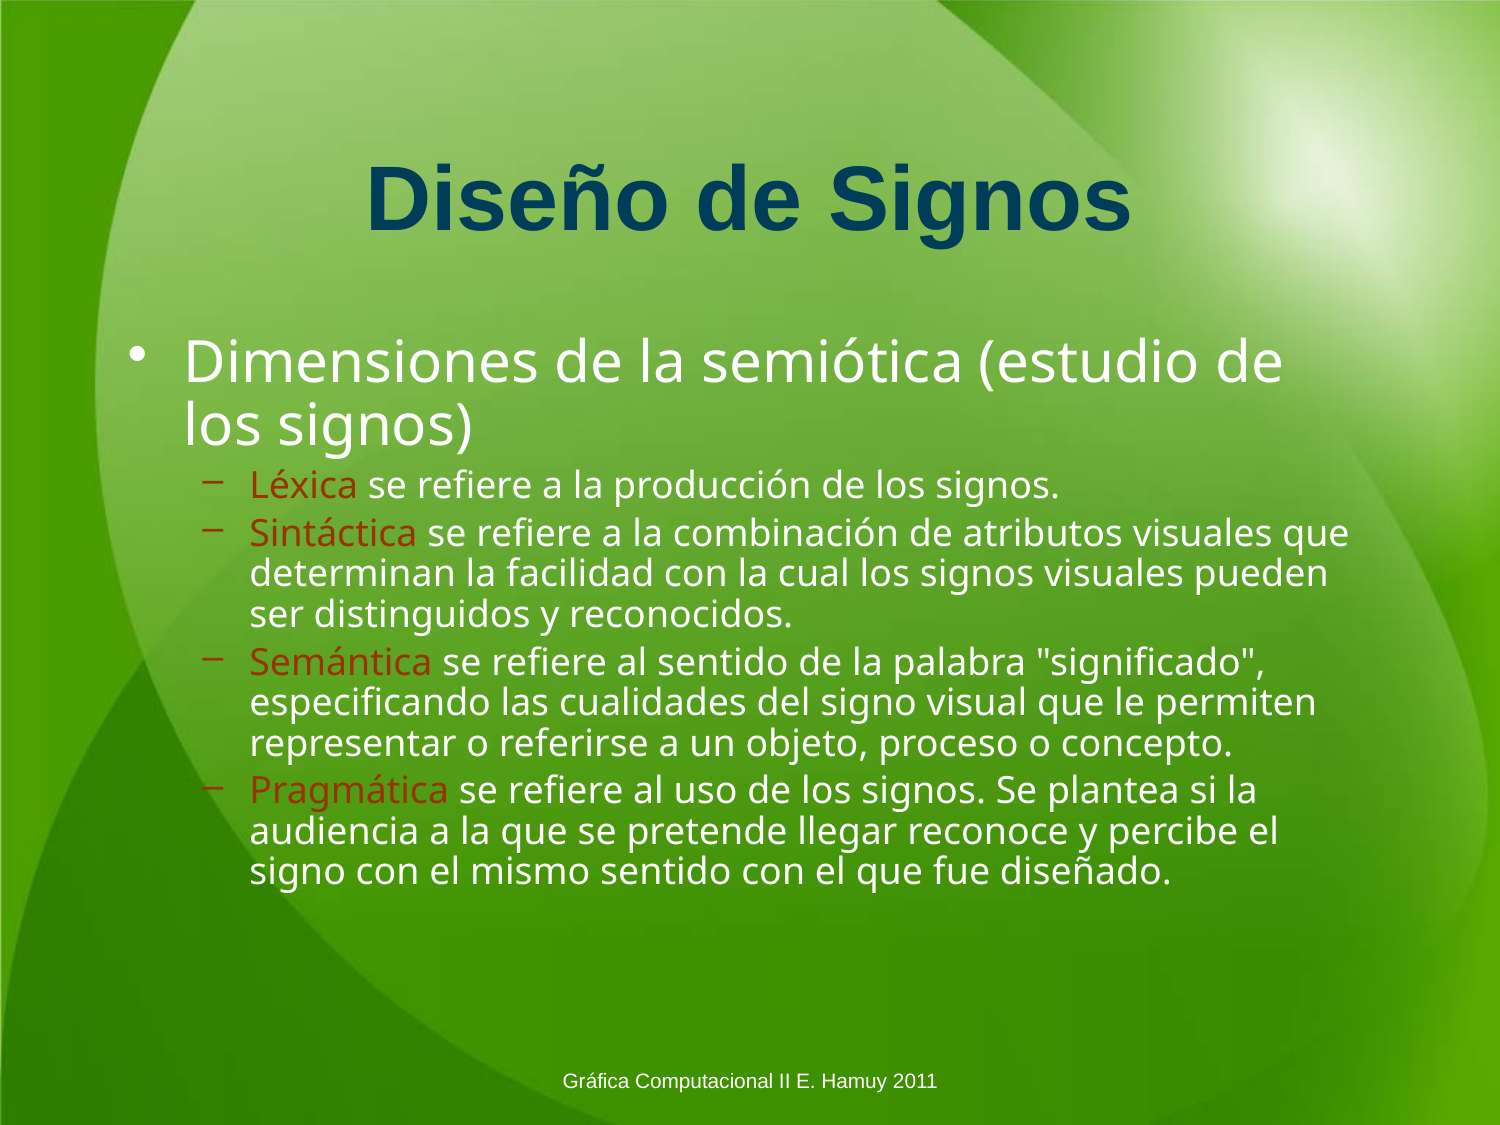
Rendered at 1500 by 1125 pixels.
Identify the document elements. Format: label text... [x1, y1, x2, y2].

picture [0, 0, 1500, 1125]
list Dimensiones de la semiótica (estudio de los signos) Léxica se refiere a la producción de los signos. Sintáctica se refiere a la combinación de atributos visuales que determinan la facilidad con la cual los signos visuales pueden ser distinguidos y reconocidos. Semántica se refiere al sentido de la palabra "significado", especificando las cualidades del signo visual que le permiten representar o referirse a un objeto, proceso o concepto. Pragmática se refiere al uso de los signos. Se plantea si la audiencia a la que se pretende llegar reconoce y percibe el signo con el mismo sentido con el que fue diseñado. [112, 324, 1388, 1001]
title Diseño de Signos [112, 99, 1388, 288]
footer Gráfica Computacional II E. Hamuy 2011 [512, 1024, 988, 1101]
